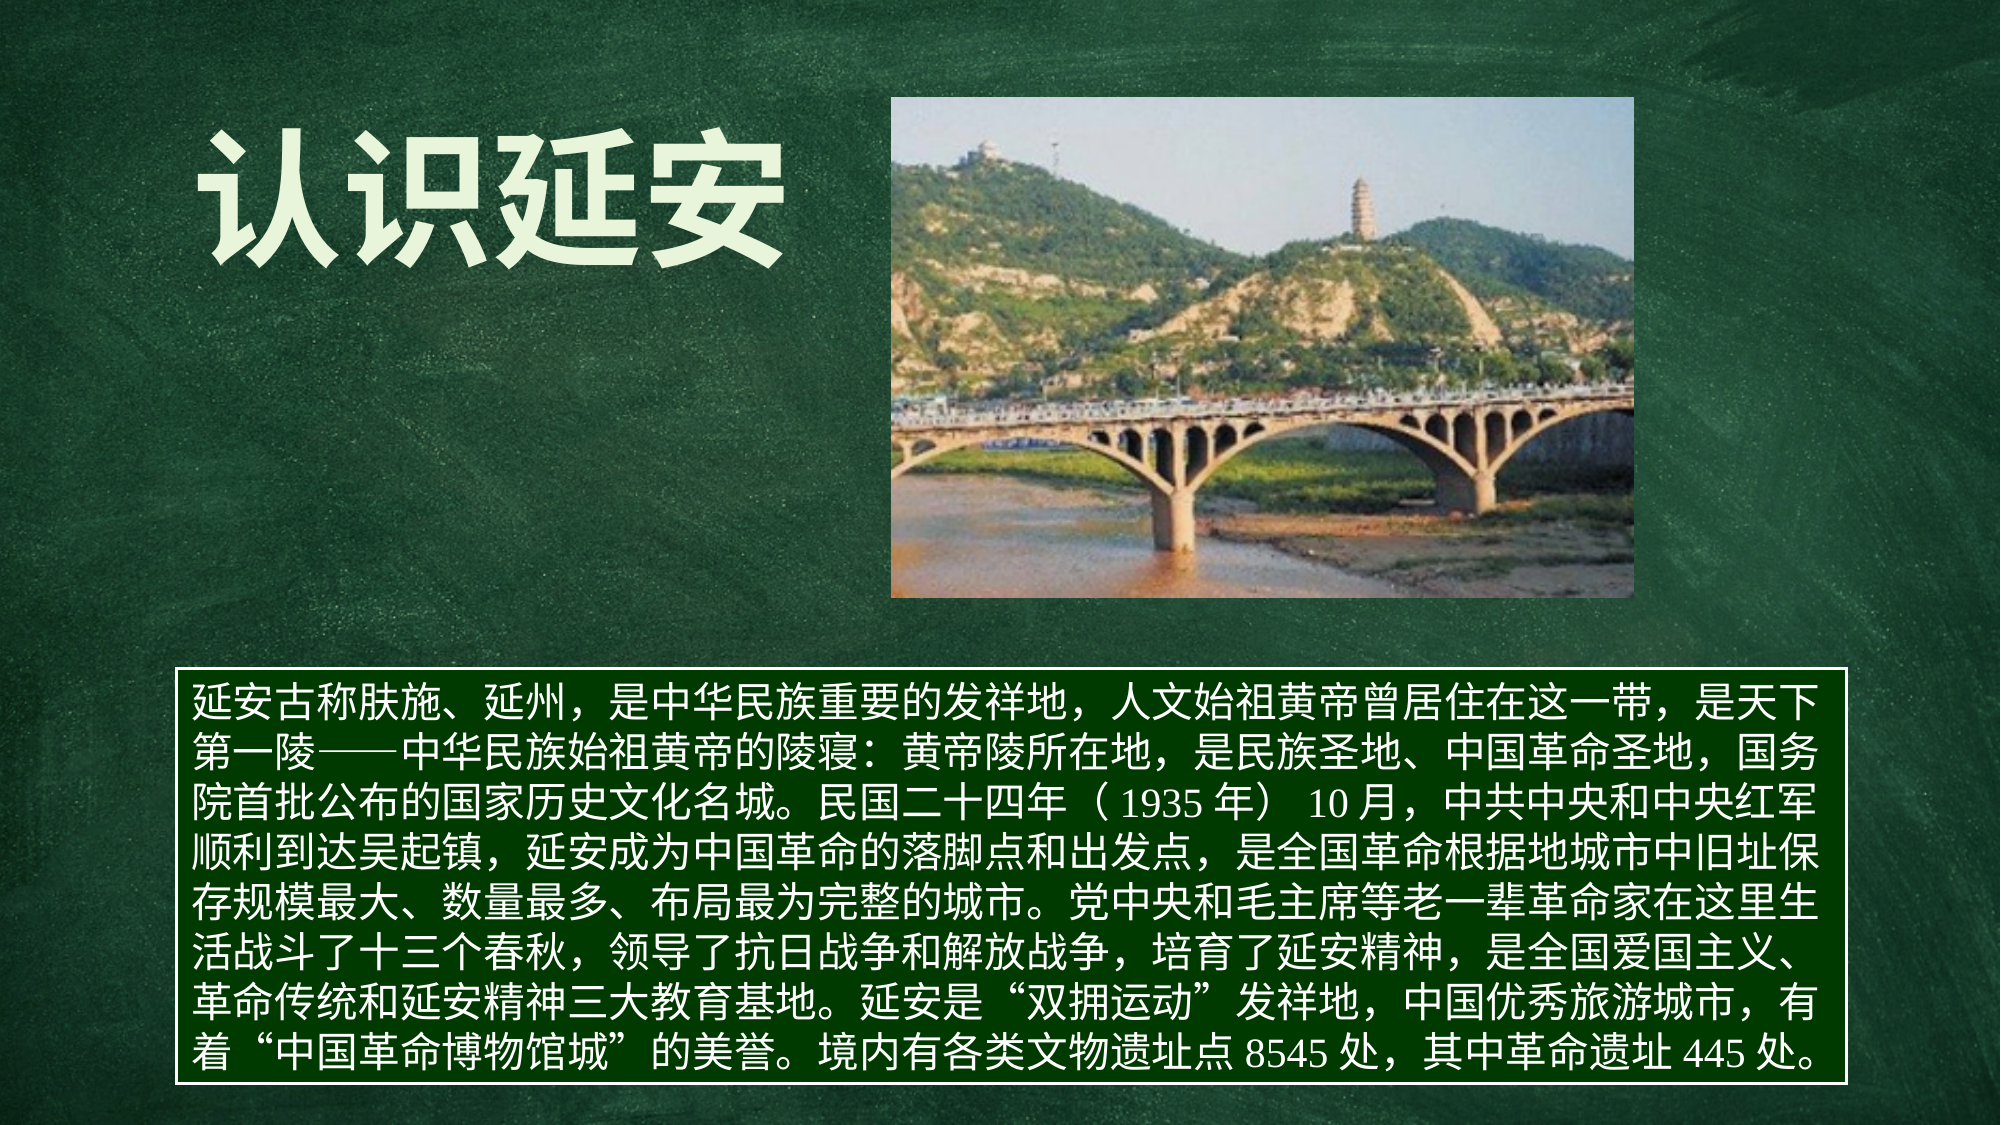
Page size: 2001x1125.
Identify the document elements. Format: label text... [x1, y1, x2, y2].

picture [0, 0, 2000, 1125]
text_box 认识延安 [177, 98, 808, 294]
text_box 延安古称肤施、延州，是中华民族重要的发祥地，人文始祖黄帝曾居住在这一带，是天下第一陵——中华民族始祖黄帝的陵寝：黄帝陵所在地，是民族圣地、中国革命圣地，国务院首批公布的国家历史文化名城。民国二十四年（1935年）10月，中共中央和中央红军顺利到达吴起镇，延安成为中国革命的落脚点和出发点，是全国革命根据地城市中旧址保存规模最大、数量最多、布局最为完整的城市。党中央和毛主席等老一辈革命家在这里生活战斗了十三个春秋，领导了抗日战争和解放战争，培育了延安精神，是全国爱国主义、革命传统和延安精神三大教育基地。延安是“双拥运动”发祥地，中国优秀旅游城市，有着“中国革命博物馆城”的美誉。境内有各类文物遗址点8545处，其中革命遗址445处。 [175, 667, 1848, 1085]
